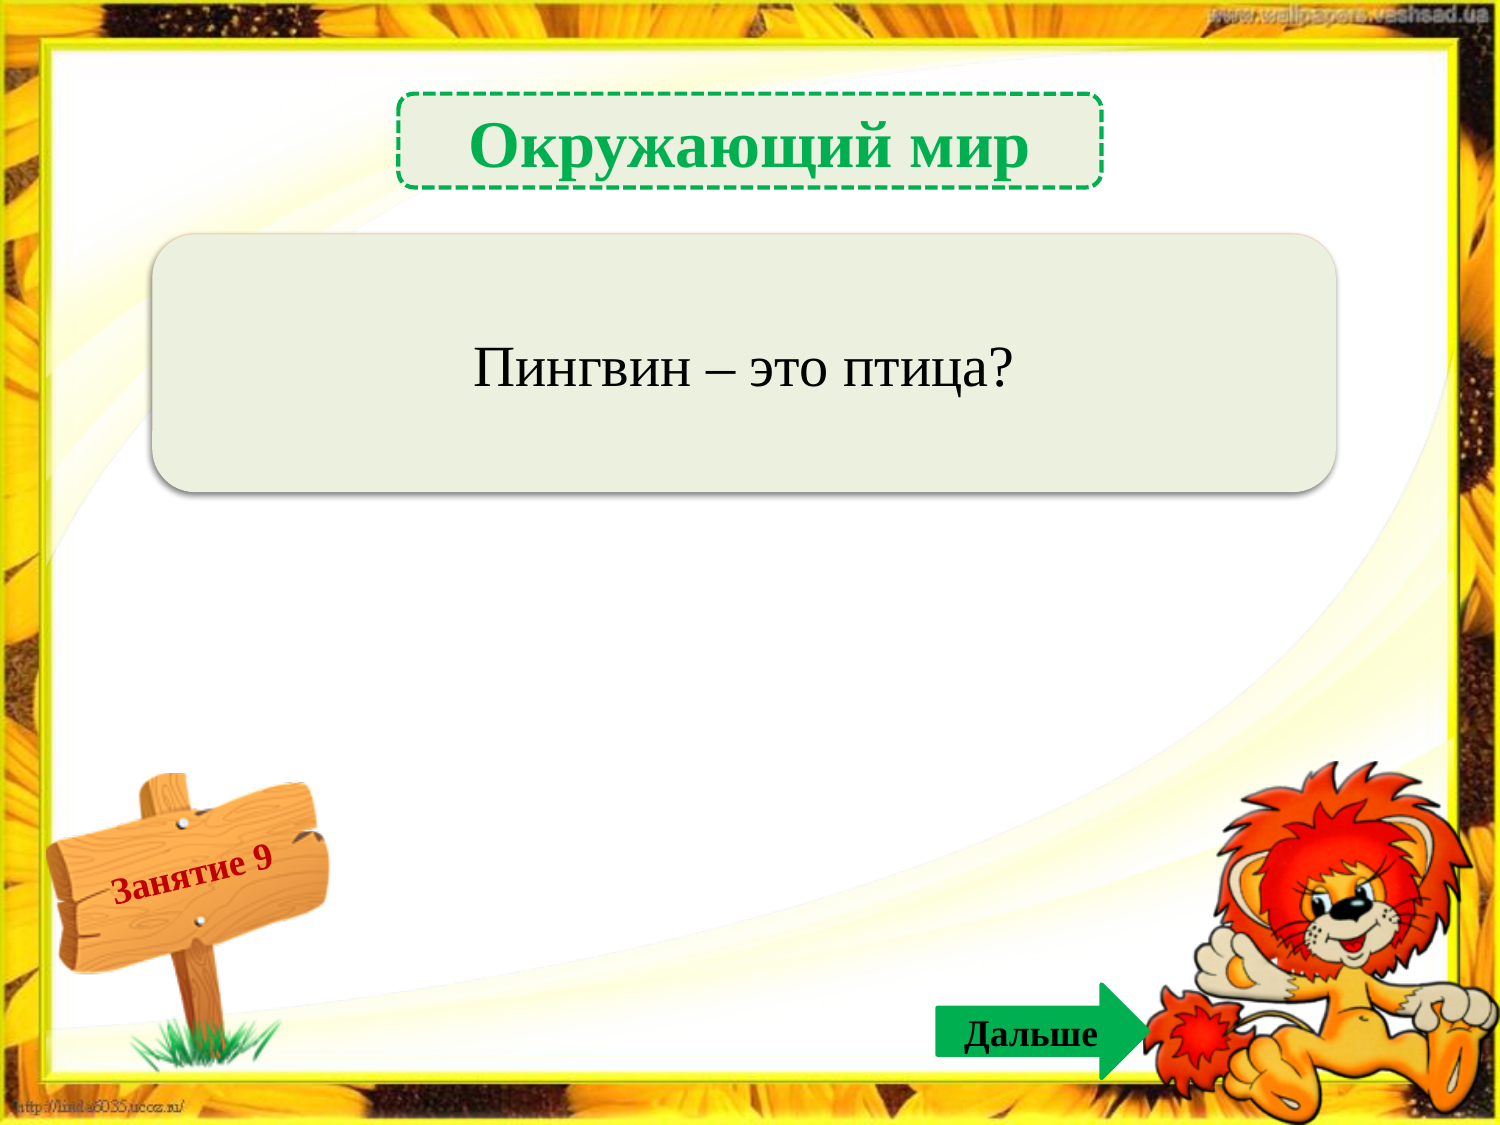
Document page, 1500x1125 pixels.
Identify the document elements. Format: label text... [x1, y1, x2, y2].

text_box [150, 232, 1338, 495]
text_box Окружающий мир [396, 91, 1104, 190]
picture [0, 0, 1500, 1125]
text_box Дальше [935, 982, 1151, 1081]
